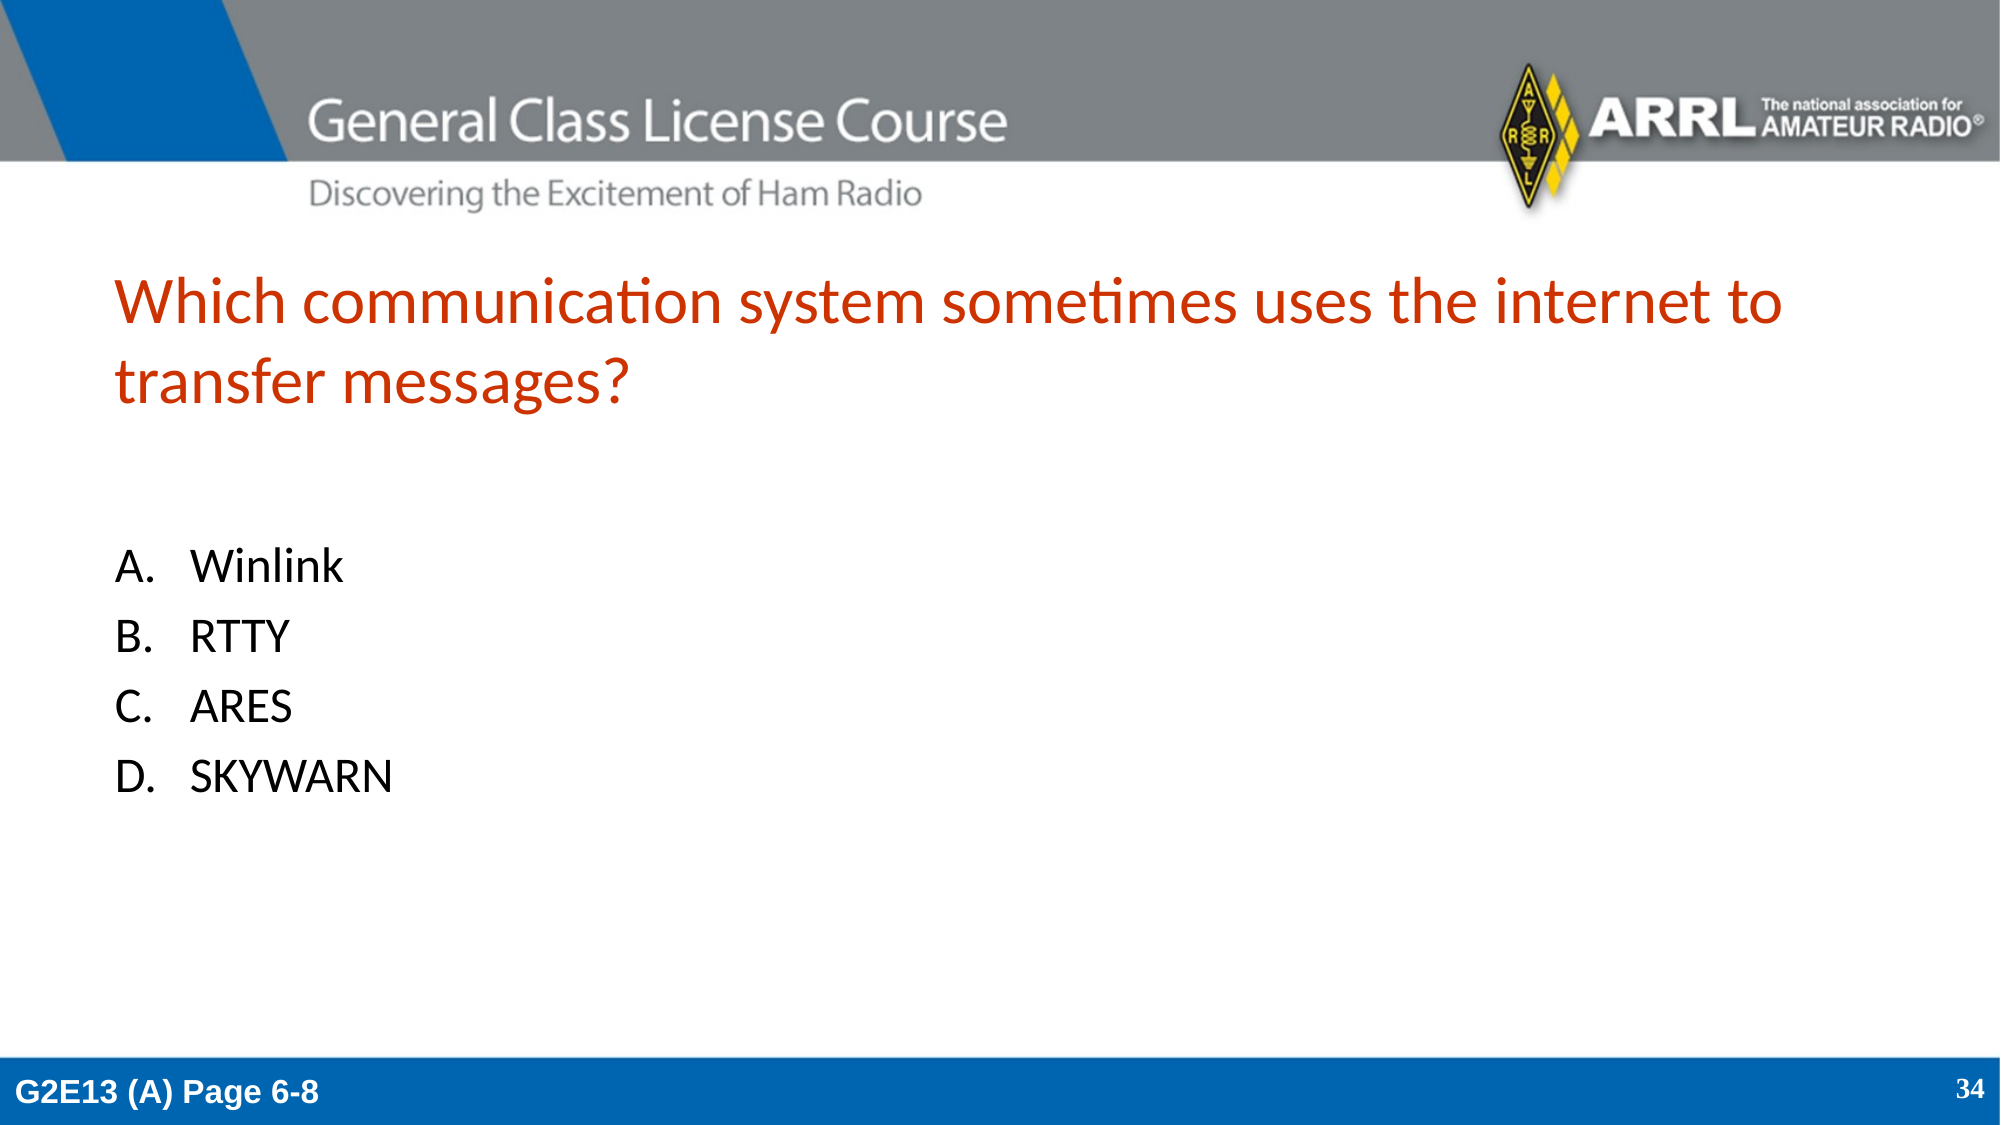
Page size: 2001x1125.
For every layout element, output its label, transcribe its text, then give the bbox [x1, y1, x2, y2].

text_box G2E13 (A) Page 6-8 [0, 1062, 1313, 1118]
text_box 34 [1875, 1062, 2000, 1113]
list Winlink RTTY ARES SKYWARN [99, 525, 1900, 1005]
picture [0, 0, 2001, 1125]
title Which communication system sometimes uses the internet to transfer messages? [99, 249, 1900, 468]
